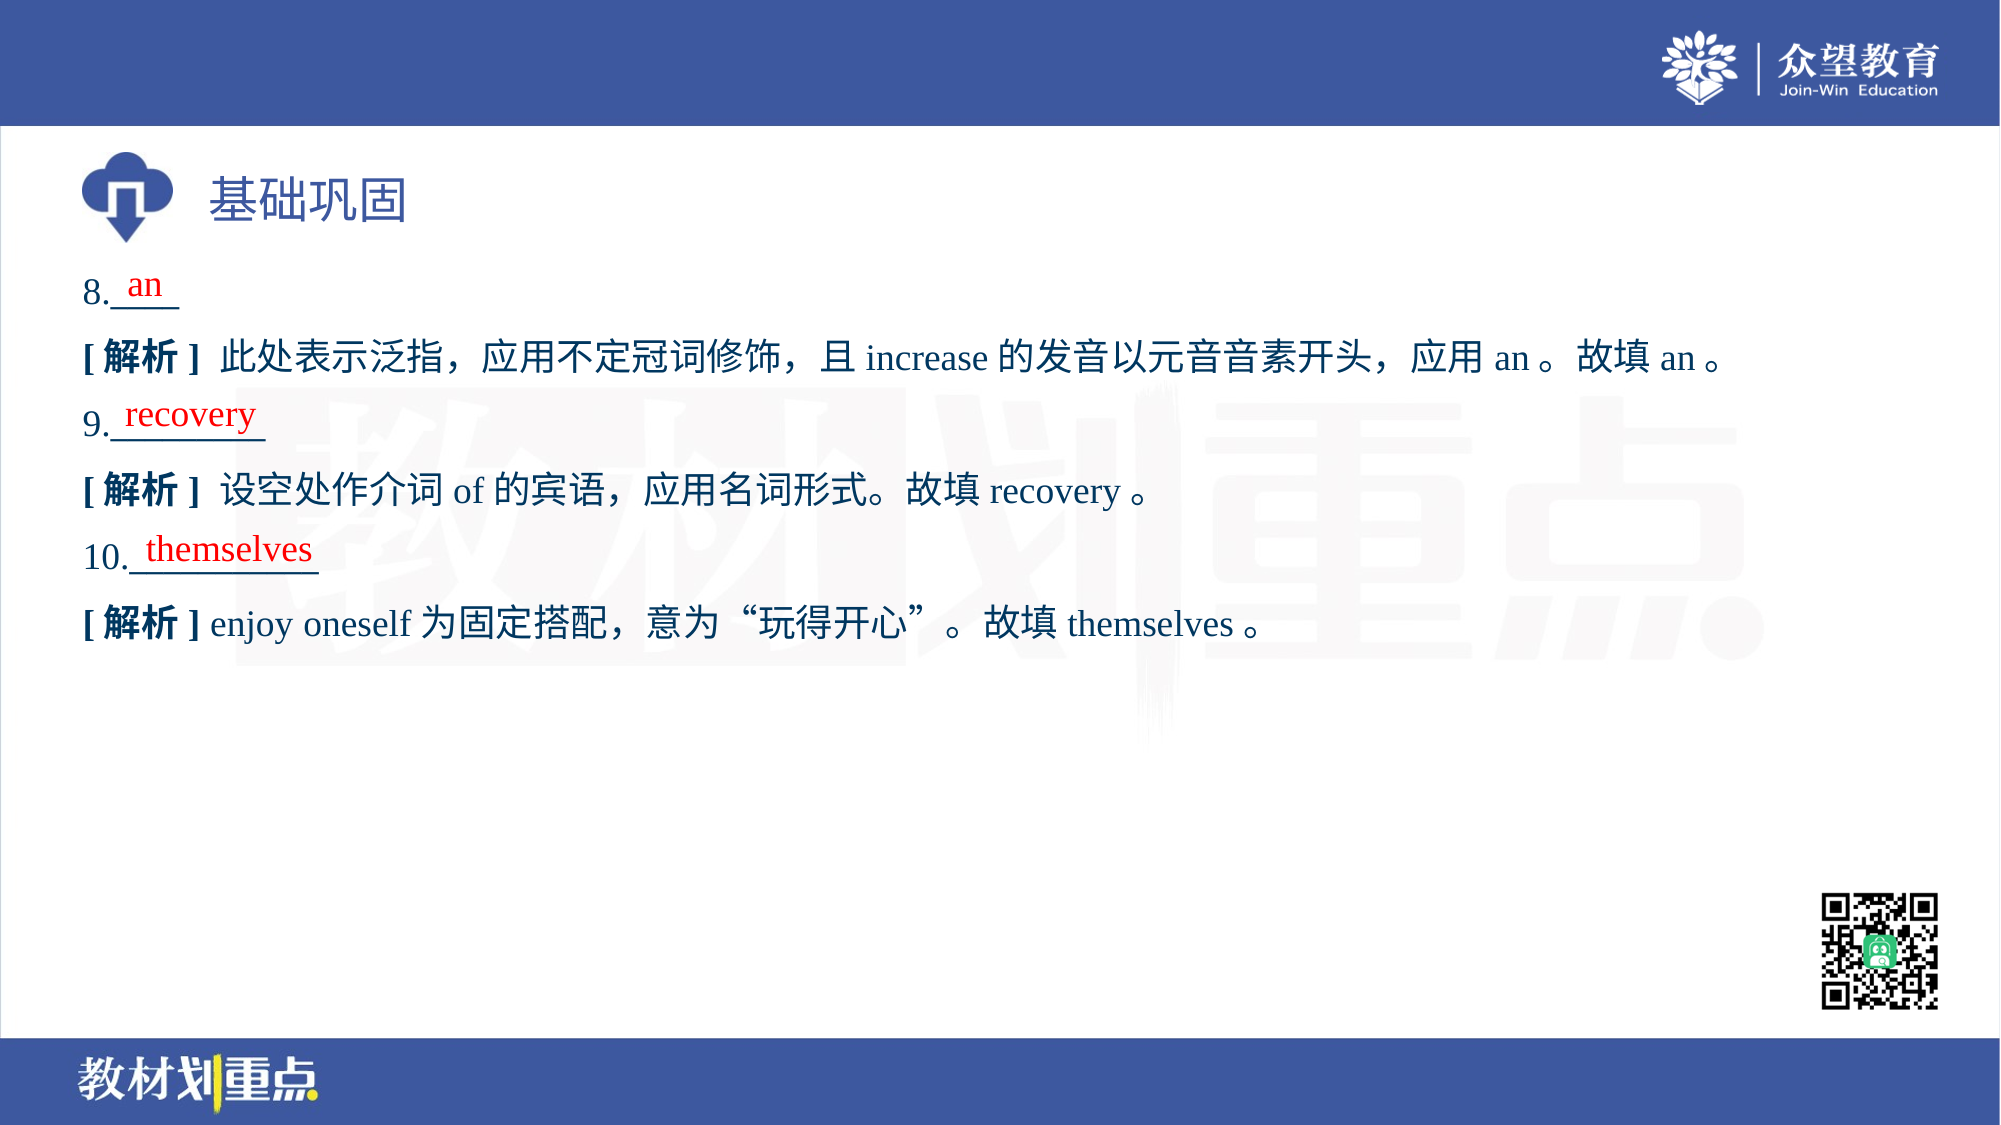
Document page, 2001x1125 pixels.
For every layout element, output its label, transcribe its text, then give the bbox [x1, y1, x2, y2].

text_box themselves [132, 504, 327, 563]
text_box [解析] enjoy oneself为固定搭配，意为“玩得开心”。故填themselves。 [82, 579, 1817, 637]
text_box 8.____ [82, 247, 1817, 306]
text_box 9._________ [82, 379, 1817, 438]
text_box [解析] 设空处作介词of的宾语，应用名词形式。故填recovery。 [82, 446, 1817, 504]
picture [0, 0, 2000, 1125]
text_box an [113, 238, 177, 298]
text_box 10.___________ [82, 512, 1817, 571]
text_box recovery [111, 369, 271, 428]
text_box [解析] 此处表示泛指，应用不定冠词修饰，且increase的发音以元音音素开头，应用an。故填an。 [82, 313, 1817, 371]
